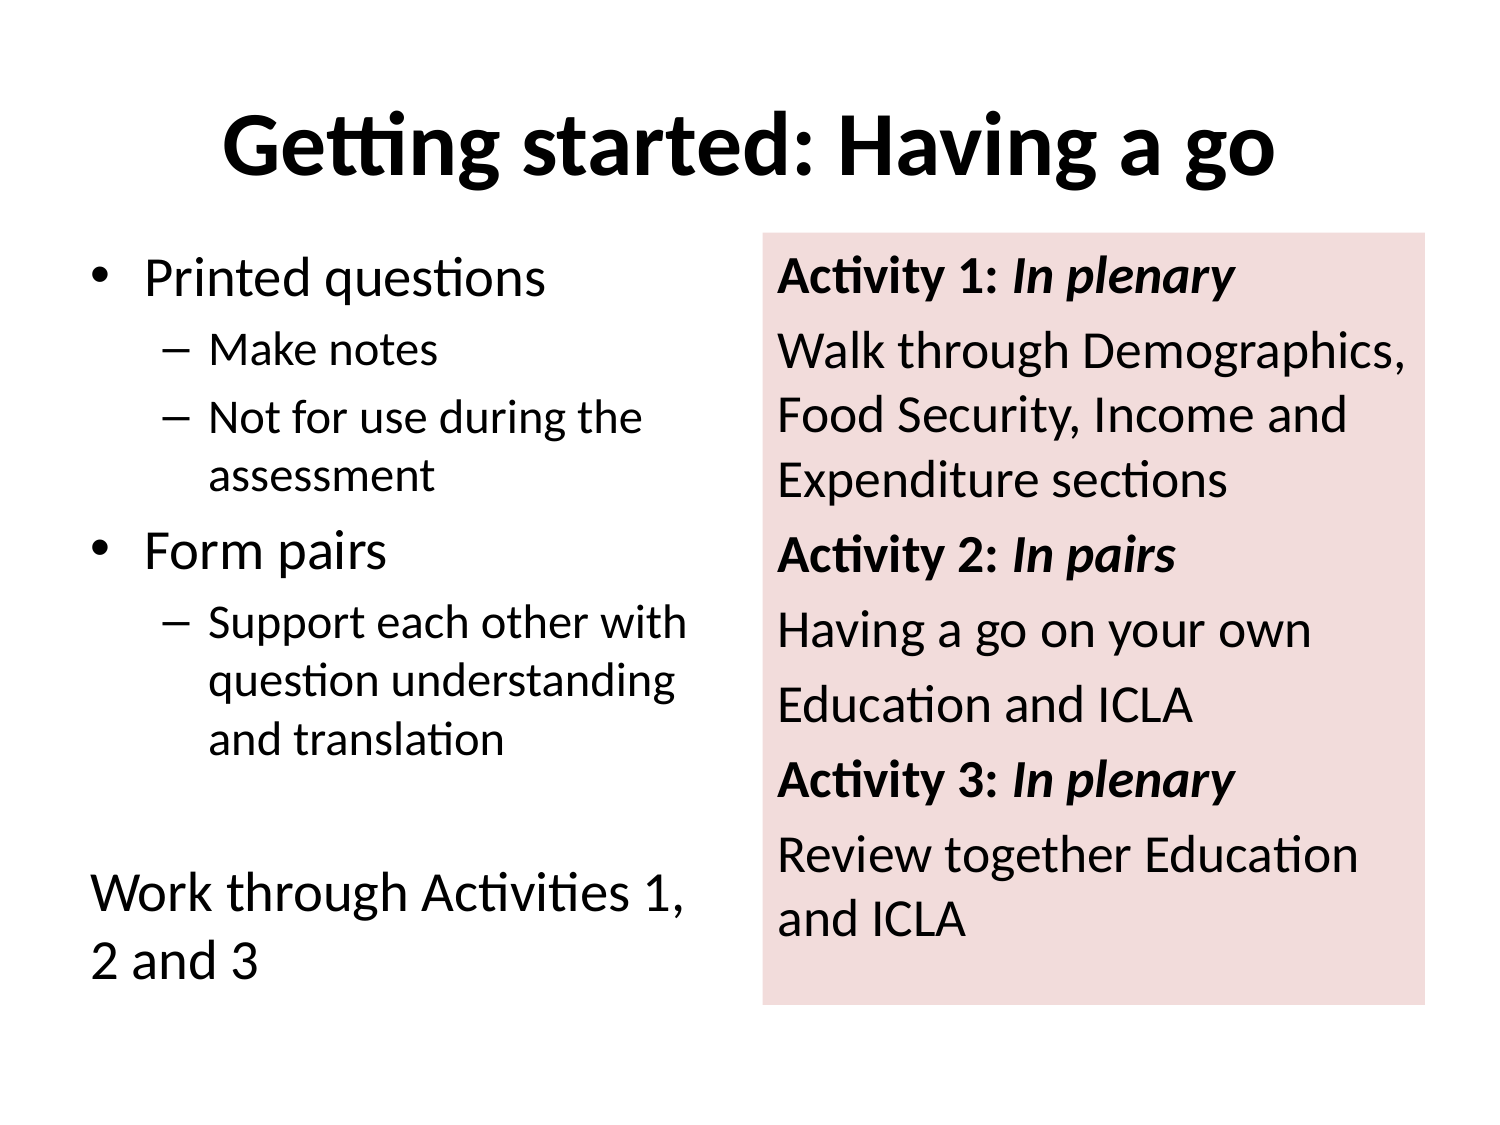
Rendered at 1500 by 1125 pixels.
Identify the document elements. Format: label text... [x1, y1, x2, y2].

list Activity 1: In plenary Walk through Demographics, Food Security, Income and Expenditure sections Activity 2: In pairs Having a go on your own Education and ICLA Activity 3: In plenary Review together Education and ICLA [762, 232, 1425, 1005]
list Printed questions Make notes Not for use during the assessment Form pairs Support each other with question understanding and translation Work through Activities 1, 2 and 3 [75, 232, 738, 1005]
title Getting started: Having a go [75, 45, 1425, 233]
